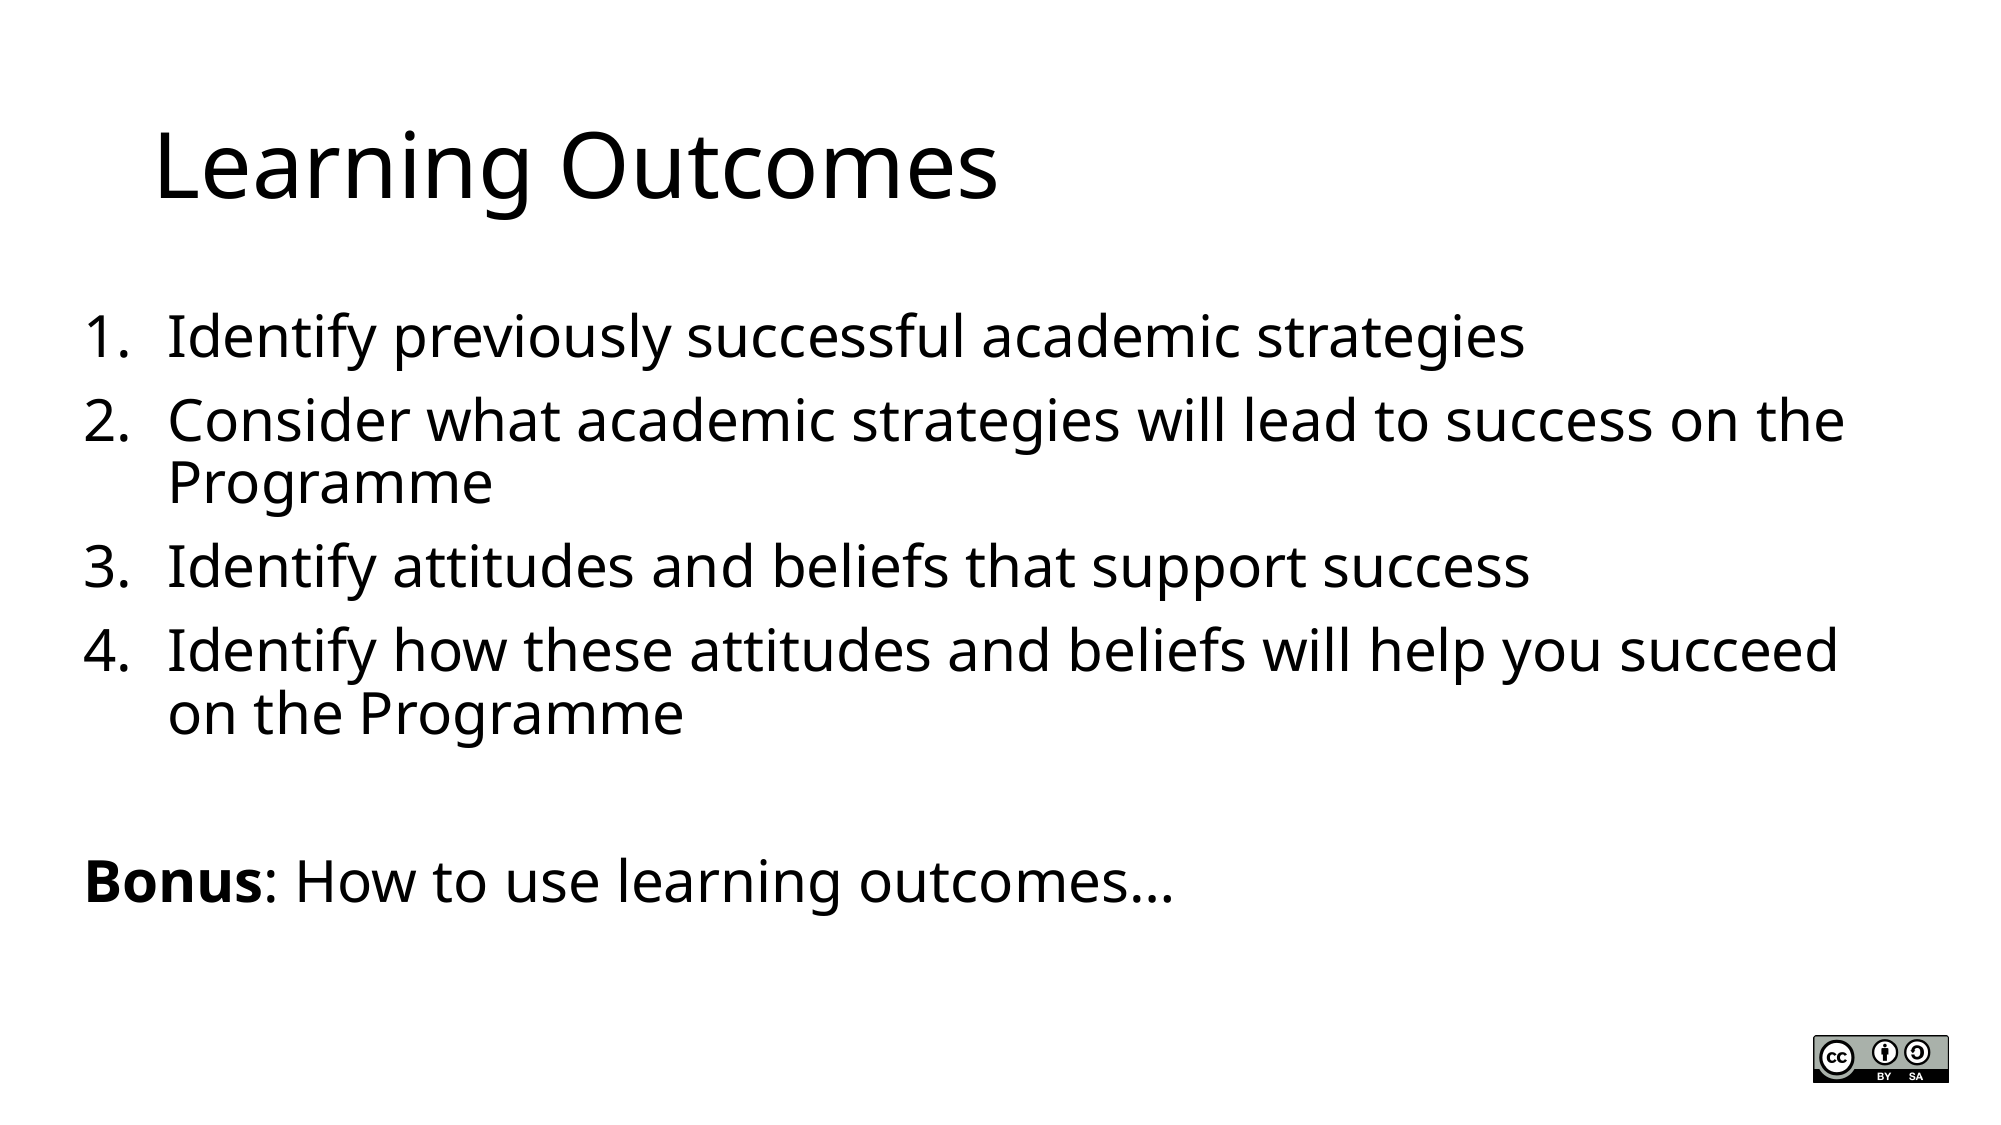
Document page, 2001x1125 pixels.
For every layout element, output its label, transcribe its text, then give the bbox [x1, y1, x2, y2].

picture [1812, 1034, 1949, 1084]
title Learning Outcomes [137, 59, 1863, 278]
list Identify previously successful academic strategies Consider what academic strategies will lead to success on the Programme Identify attitudes and beliefs that support success Identify how these attitudes and beliefs will help you succeed on the Programme Bonus: How to use learning outcomes… [68, 299, 1916, 1014]
